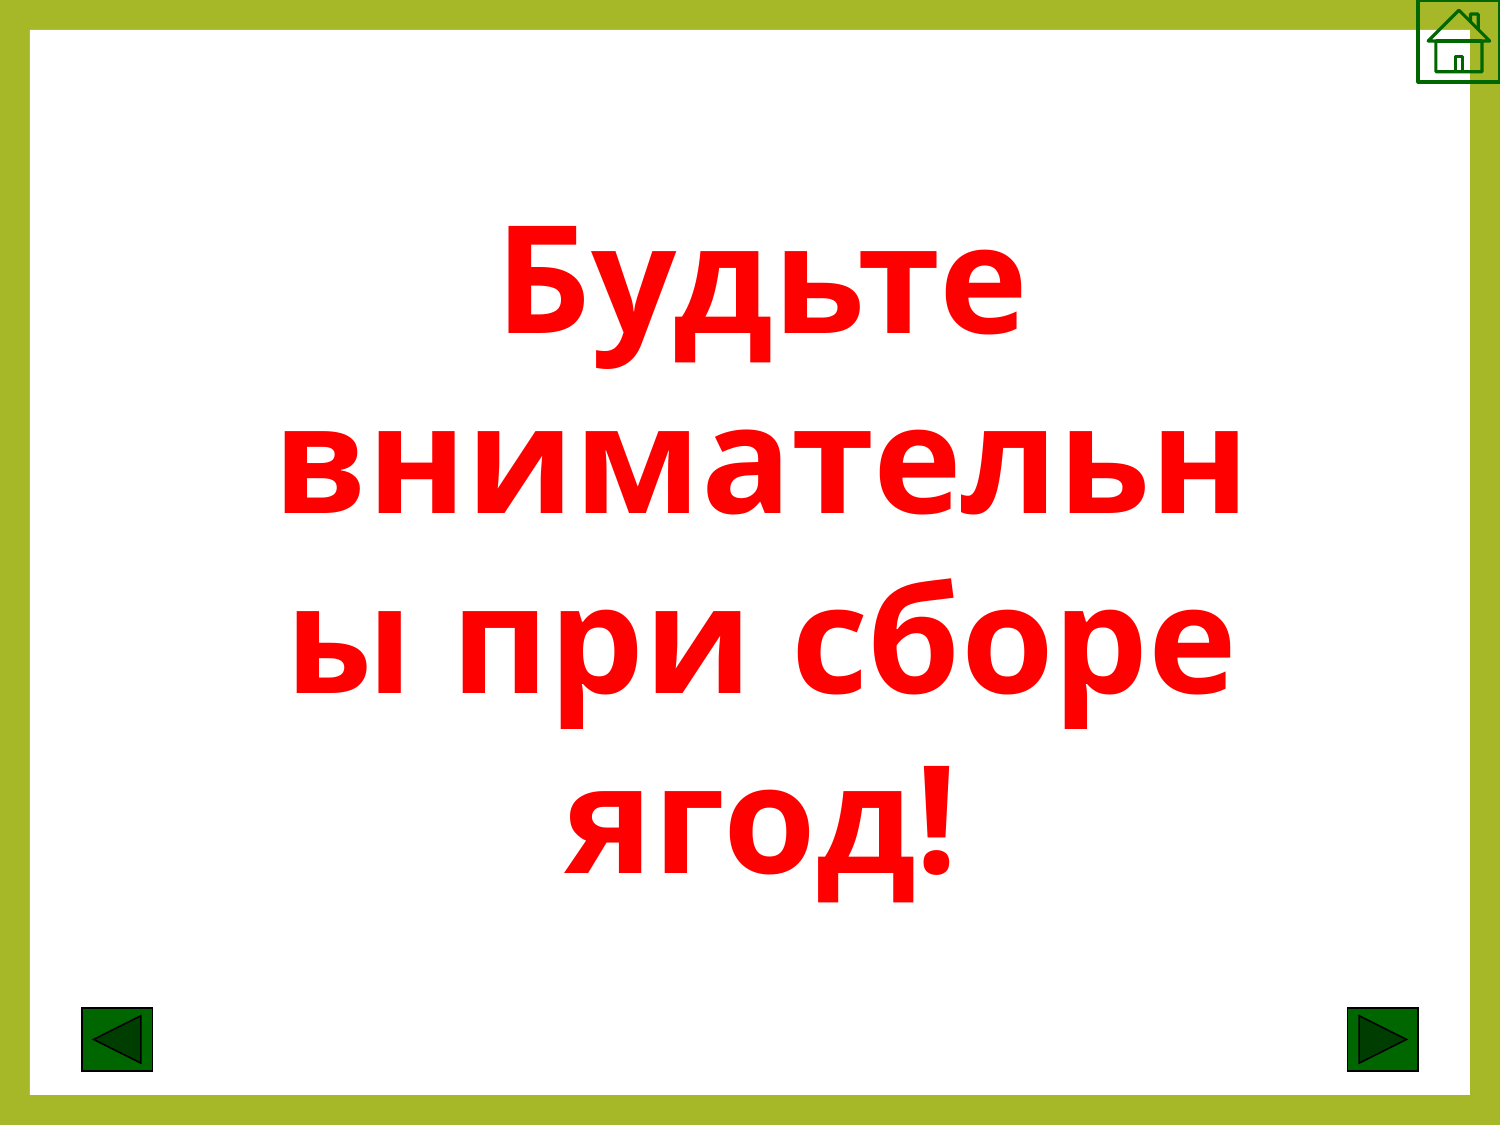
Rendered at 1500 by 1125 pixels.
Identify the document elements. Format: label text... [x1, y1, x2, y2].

text_box [82, 1007, 153, 1072]
text_box [1347, 1007, 1418, 1072]
text_box [1416, 0, 1500, 84]
text_box Будьте внимательны при сборе ягод! [222, 175, 1301, 911]
